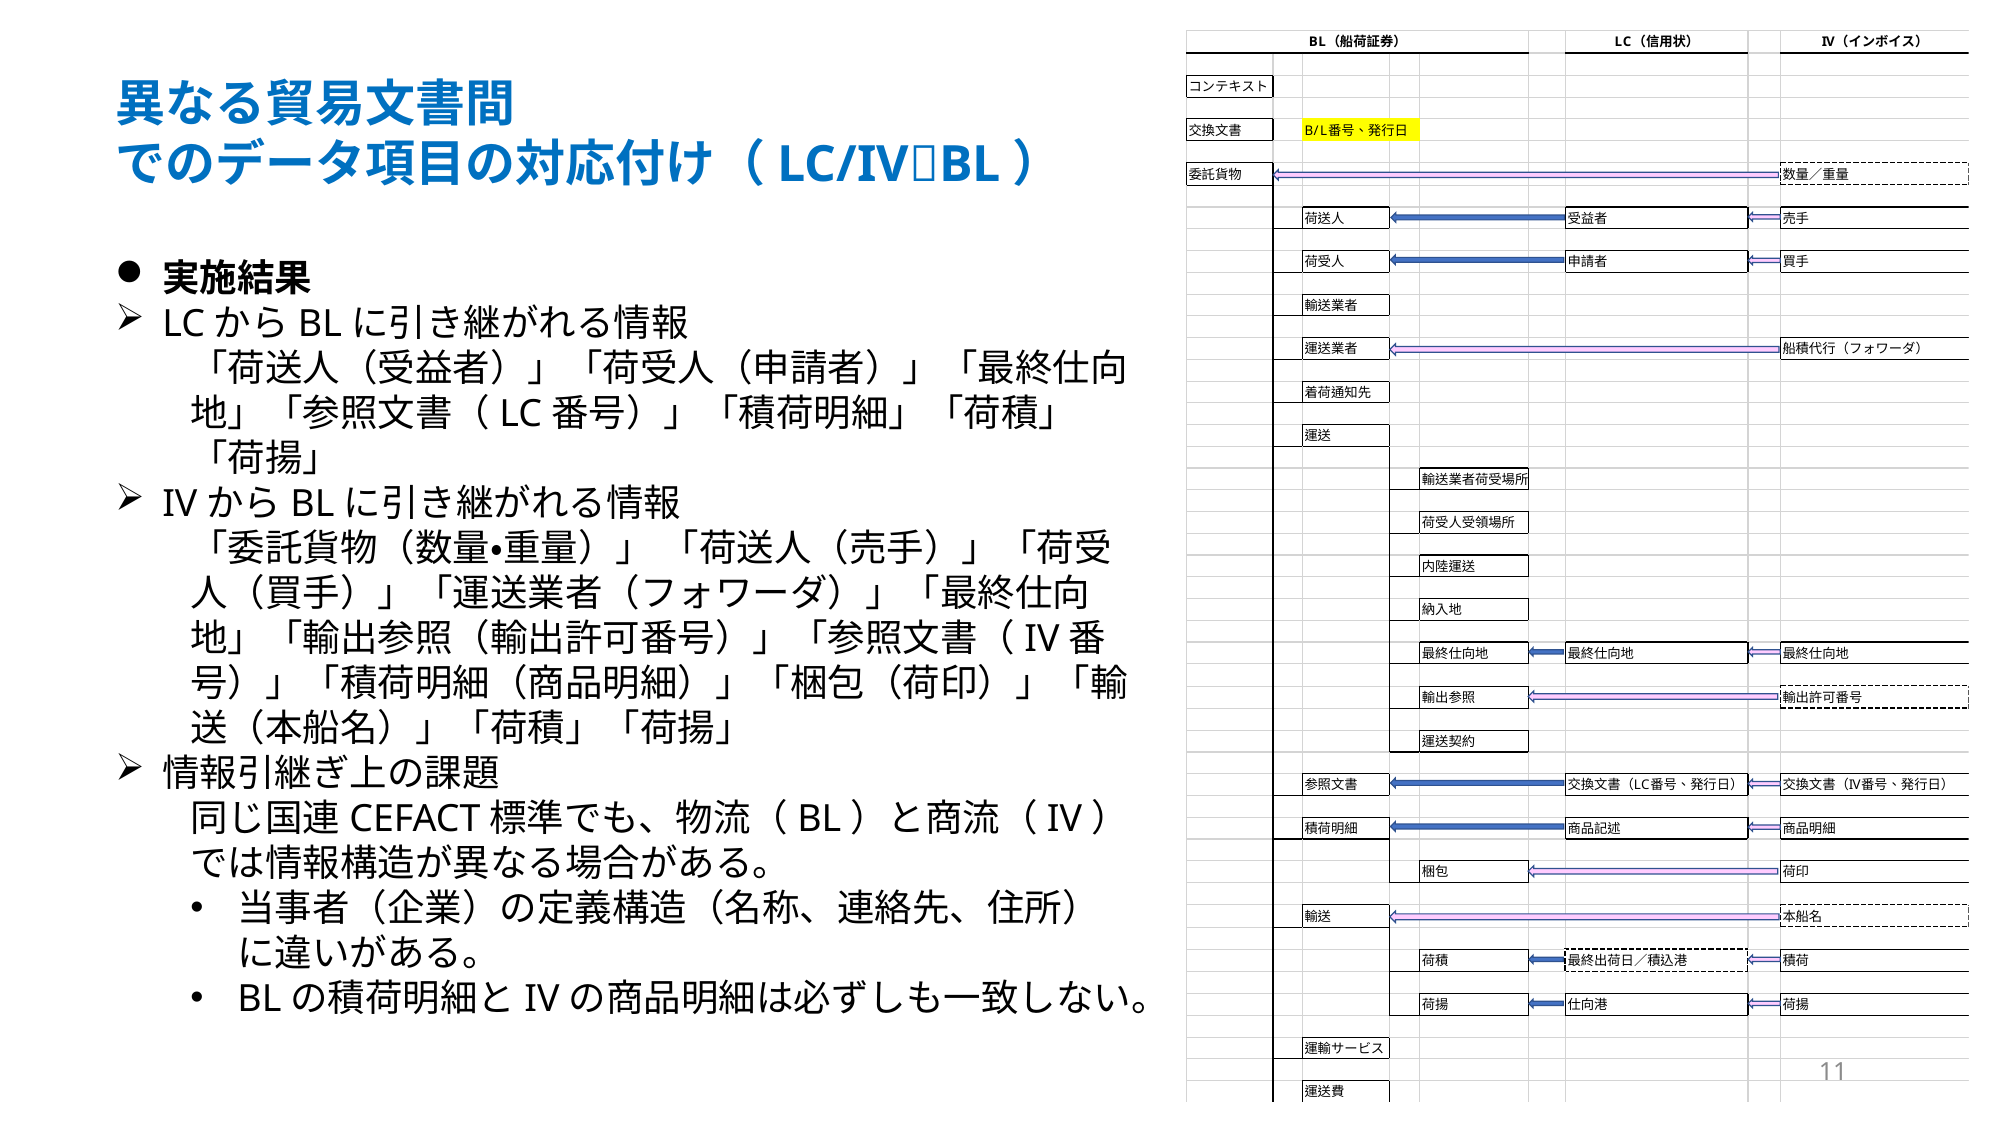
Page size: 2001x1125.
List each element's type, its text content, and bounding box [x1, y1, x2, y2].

picture [1186, 30, 1970, 1103]
text_box 実施結果 LCからBLに引き継がれる情報 「荷送人（受益者）」「荷受人（申請者）」「最終仕向地」「参照文書（LC番号）」「積荷明細」「荷積」「荷揚」 IVからBLに引き継がれる情報 「委託貨物（数量・重量）」 「荷送人（売手）」「荷受人（買手）」「運送業者（フォワーダ）」「最終仕向地」「輸出参照（輸出許可番号）」「参照文書（IV番号）」「積荷明細（商品明細）」「梱包（荷印）」「輸送（本船名）」「荷積」「荷揚」 情報引継ぎ上の課題 同じ国連CEFACT標準でも、物流（BL）と商流（IV）では情報構造が異なる場合がある。 当事者（企業）の定義構造（名称、連絡先、住所）に違いがある。 BLの積荷明細とIVの商品明細は必ずしも一致しない。 [100, 246, 1149, 1072]
text_box 異なる貿易文書間 でのデータ項目の対応付け（LC/IVBL） [100, 64, 1101, 200]
